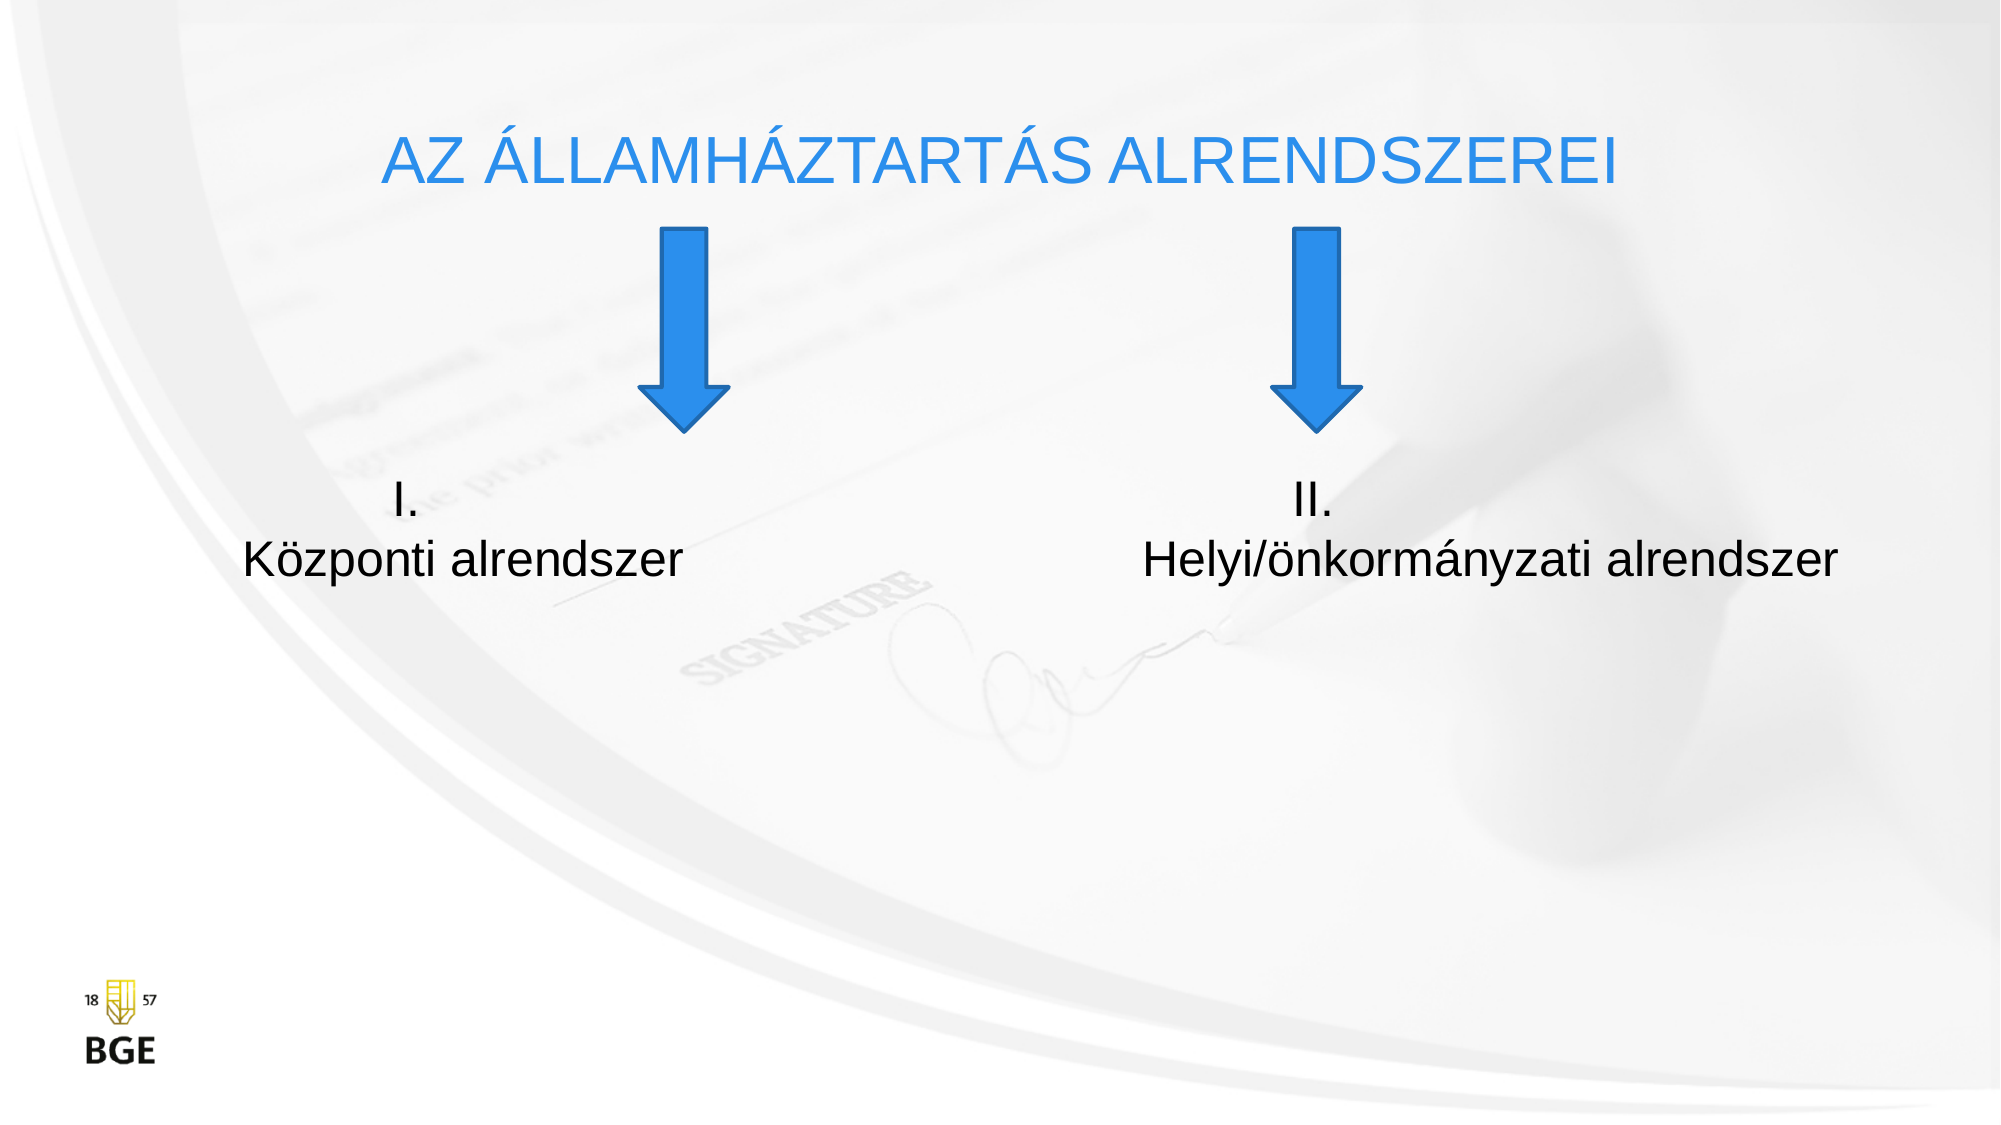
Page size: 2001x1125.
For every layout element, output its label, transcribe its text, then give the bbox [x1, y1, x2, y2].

text_box [1269, 226, 1364, 434]
text_box [637, 226, 731, 434]
picture [0, 0, 2001, 1125]
text_box AZ ÁLLAMHÁZTARTÁS ALRENDSZEREI [366, 109, 1636, 205]
text_box I. II. Központi alrendszer Helyi/önkormányzati alrendszer [228, 459, 1869, 595]
